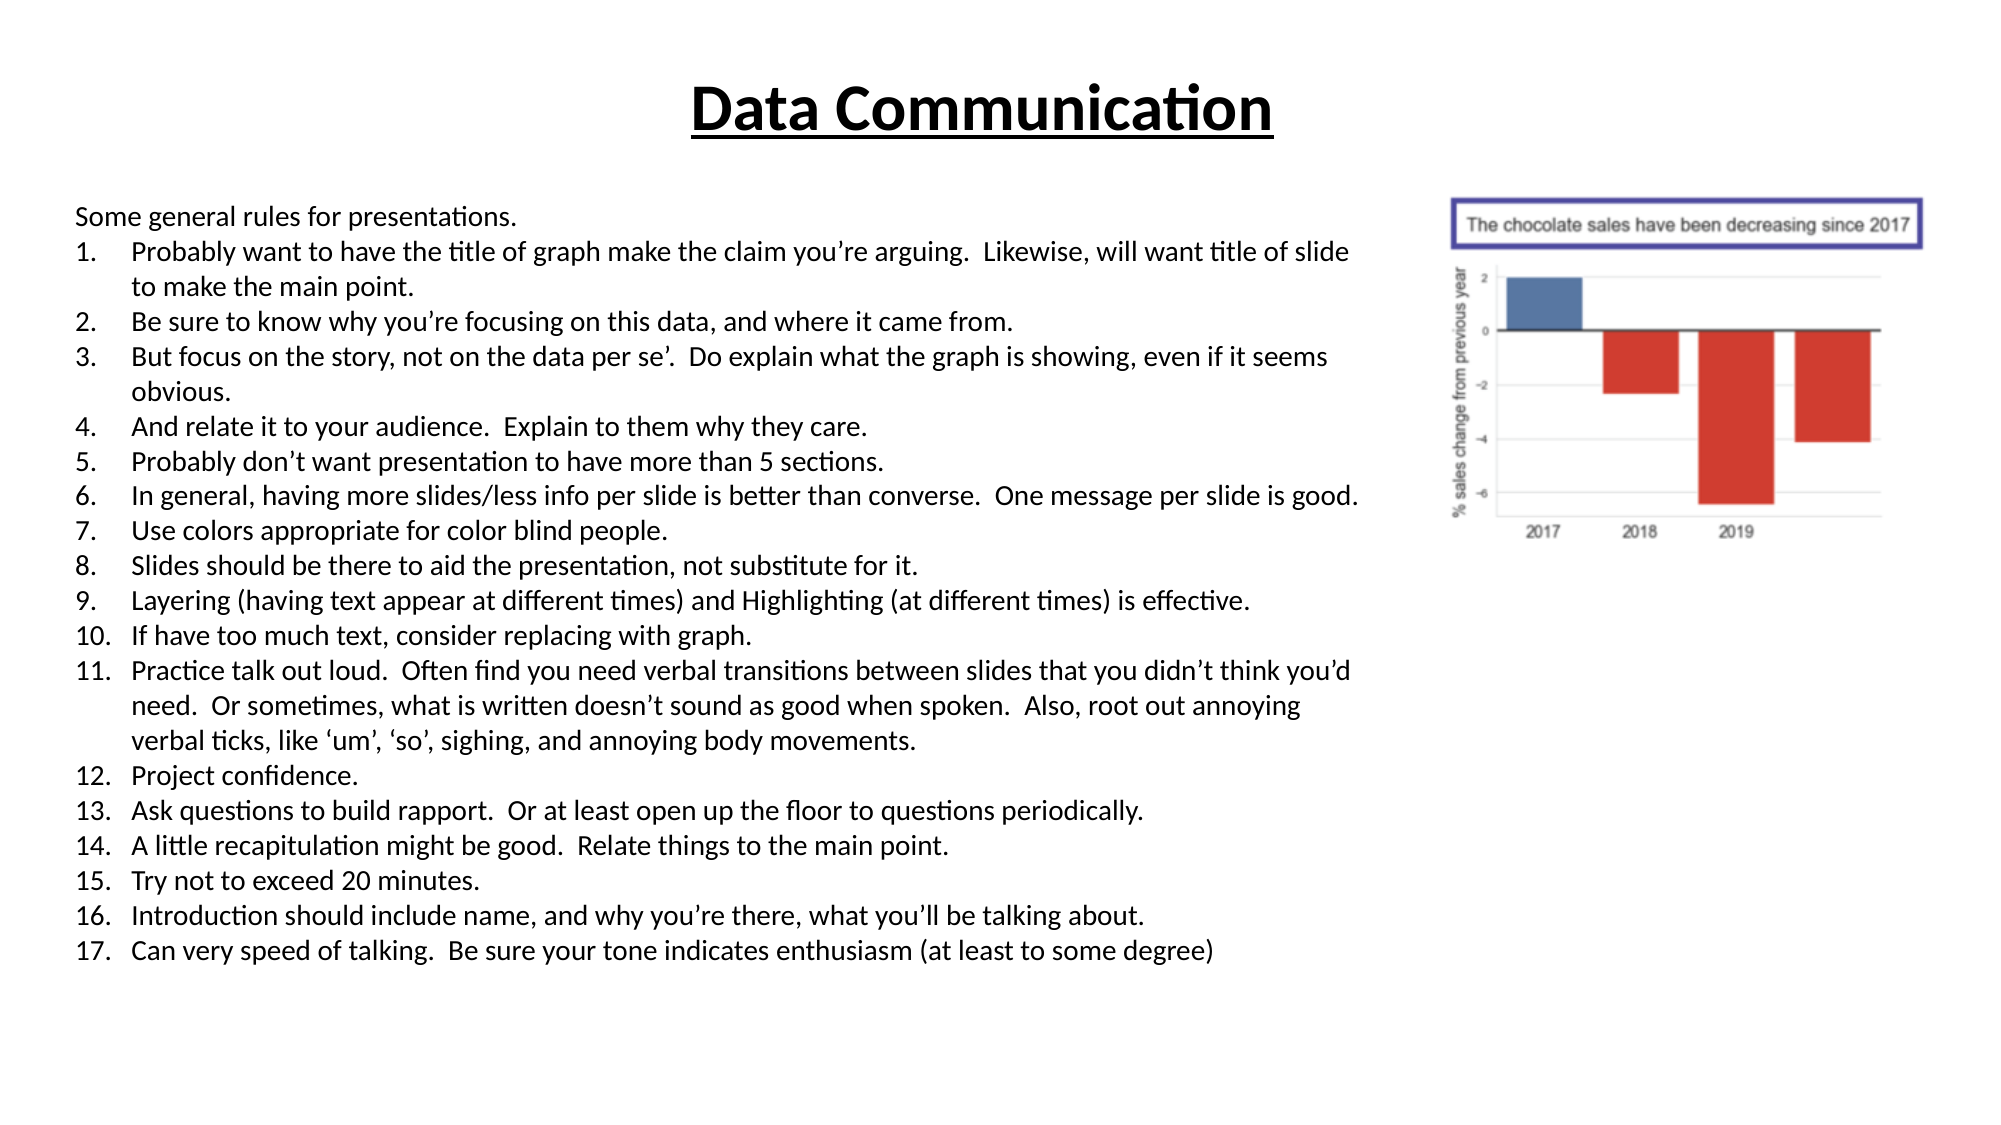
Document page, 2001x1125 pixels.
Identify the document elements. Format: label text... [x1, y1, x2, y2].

text_box Some general rules for presentations. Probably want to have the title of graph make the claim you’re arguing. Likewise, will want title of slide to make the main point. Be sure to know why you’re focusing on this data, and where it came from. But focus on the story, not on the data per se’. Do explain what the graph is showing, even if it seems obvious. And relate it to your audience. Explain to them why they care. Probably don’t want presentation to have more than 5 sections. In general, having more slides/less info per slide is better than converse. One message per slide is good. Use colors appropriate for color blind people. Slides should be there to aid the presentation, not substitute for it. Layering (having text appear at different times) and Highlighting (at different times) is effective. If have too much text, consider replacing with graph. Practice talk out loud. Often find you need verbal transitions between slides that you didn’t think you’d need. Or sometimes, what is written doesn’t sound as good when spoken. Also, root out annoying verbal ticks, like ‘um’, ‘so’, sighing, and annoying body movements. Project confidence. Ask questions to build rapport. Or at least open up the floor to questions periodically. A little recapitulation might be good. Relate things to the main point. Try not to exceed 20 minutes. Introduction should include name, and why you’re there, what you’ll be talking about. Can very speed of talking. Be sure your tone indicates enthusiasm (at least to some degree) [60, 189, 1388, 974]
picture [1437, 180, 1940, 563]
text_box Data Communication [675, 56, 1352, 152]
